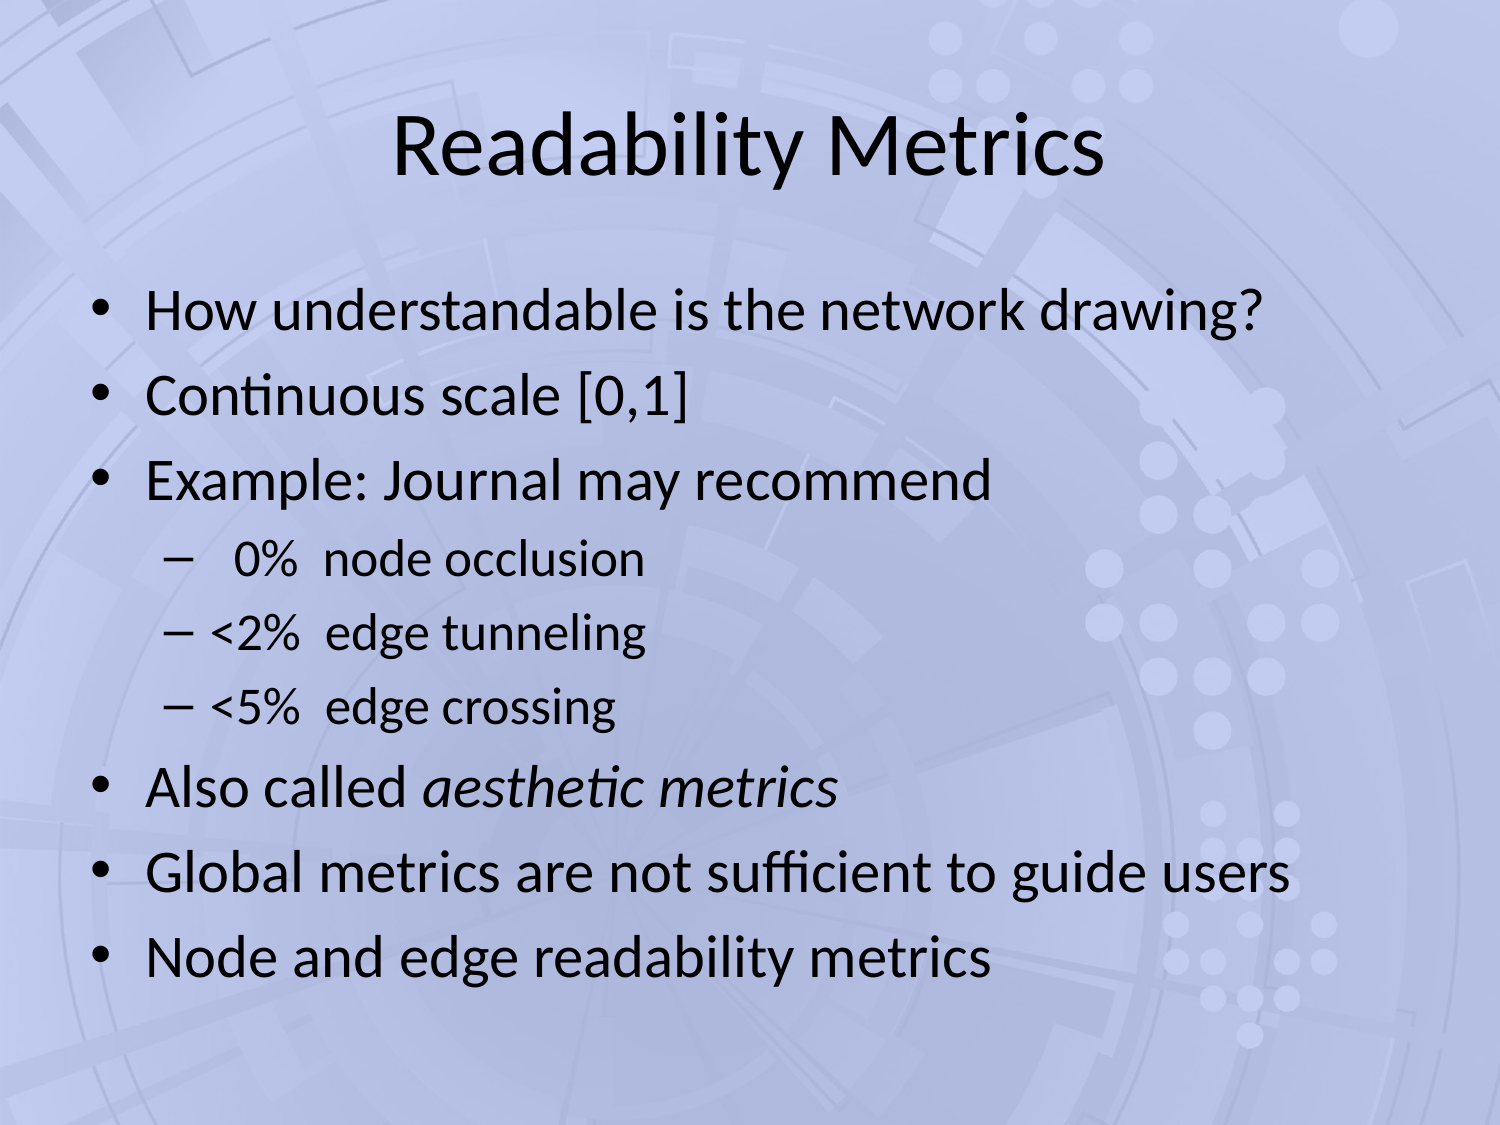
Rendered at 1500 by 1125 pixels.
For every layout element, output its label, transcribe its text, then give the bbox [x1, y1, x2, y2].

list How understandable is the network drawing? Continuous scale [0,1] Example: Journal may recommend 0% node occlusion <2% edge tunneling <5% edge crossing Also called aesthetic metrics Global metrics are not sufficient to guide users Node and edge readability metrics [75, 262, 1425, 1005]
title Readability Metrics [75, 45, 1425, 233]
picture [0, 0, 1500, 1125]
